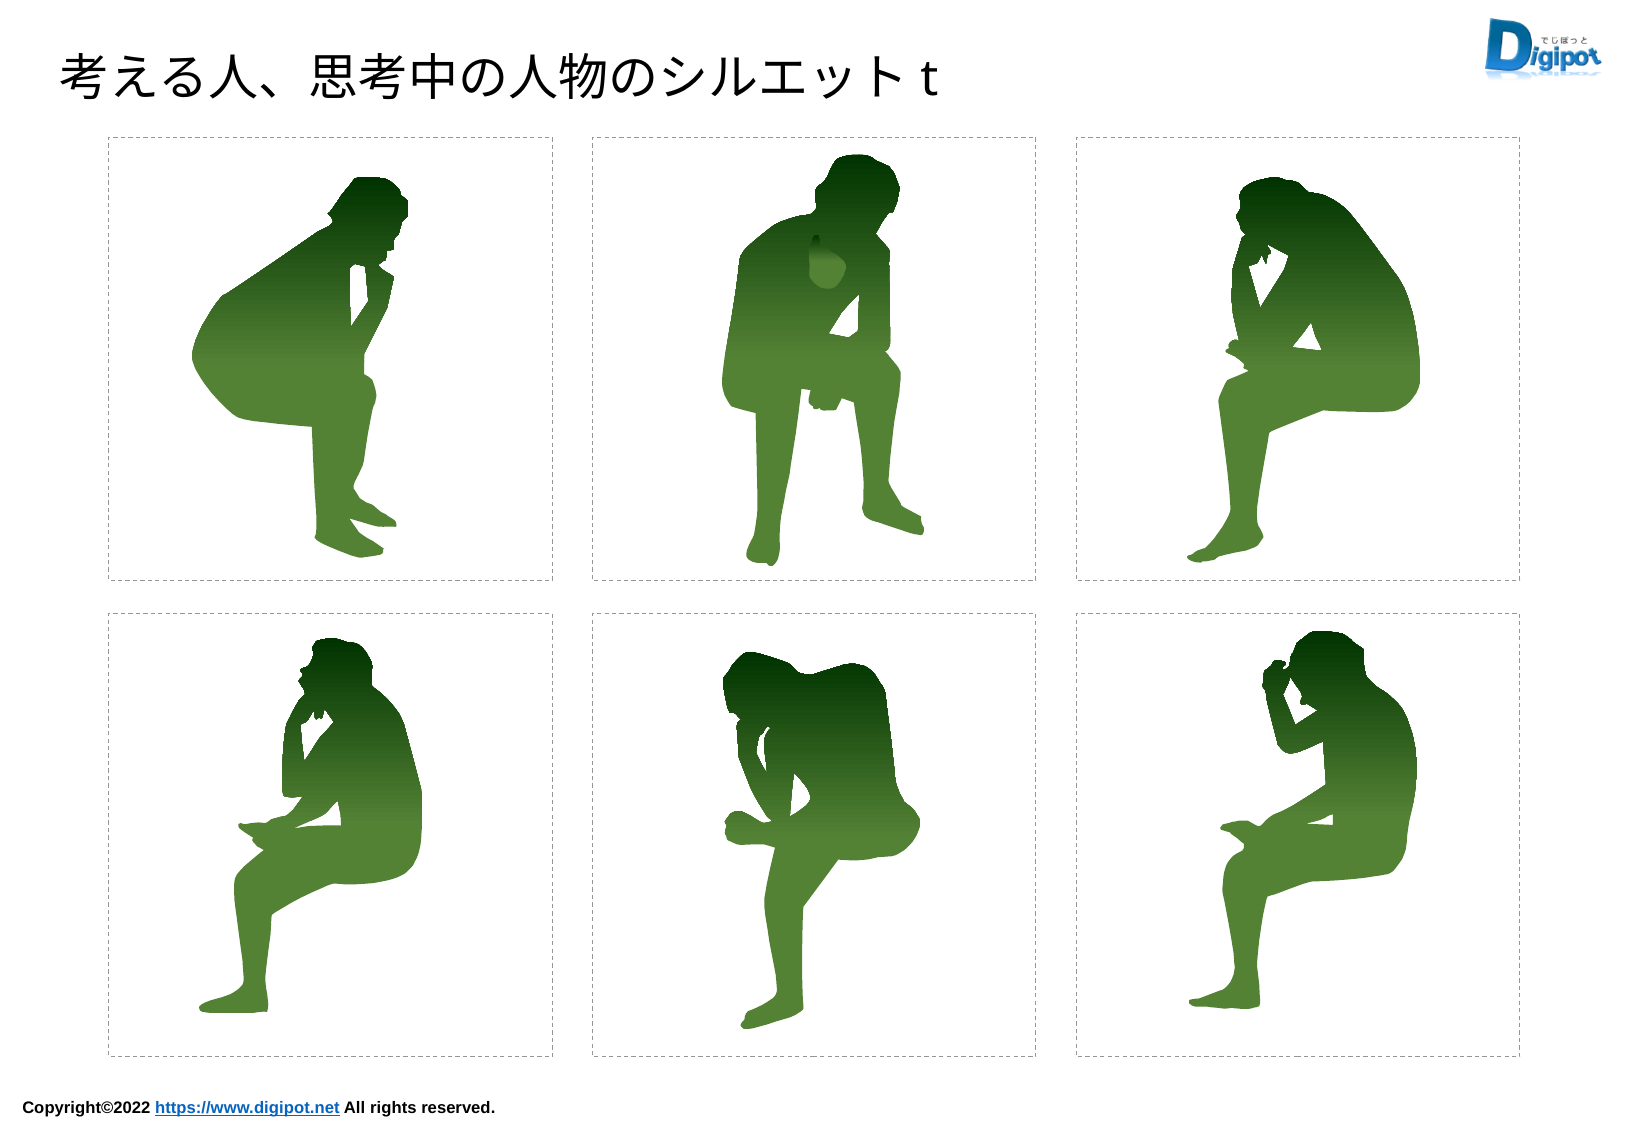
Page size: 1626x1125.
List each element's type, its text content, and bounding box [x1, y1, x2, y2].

text_box [1188, 630, 1418, 1010]
text_box [1186, 177, 1421, 563]
text_box [199, 638, 423, 1014]
text_box [722, 652, 921, 1029]
text_box [192, 177, 409, 558]
picture [1485, 18, 1602, 82]
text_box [722, 154, 925, 567]
text_box 考える人、思考中の人物のシルエットt [45, 38, 954, 113]
